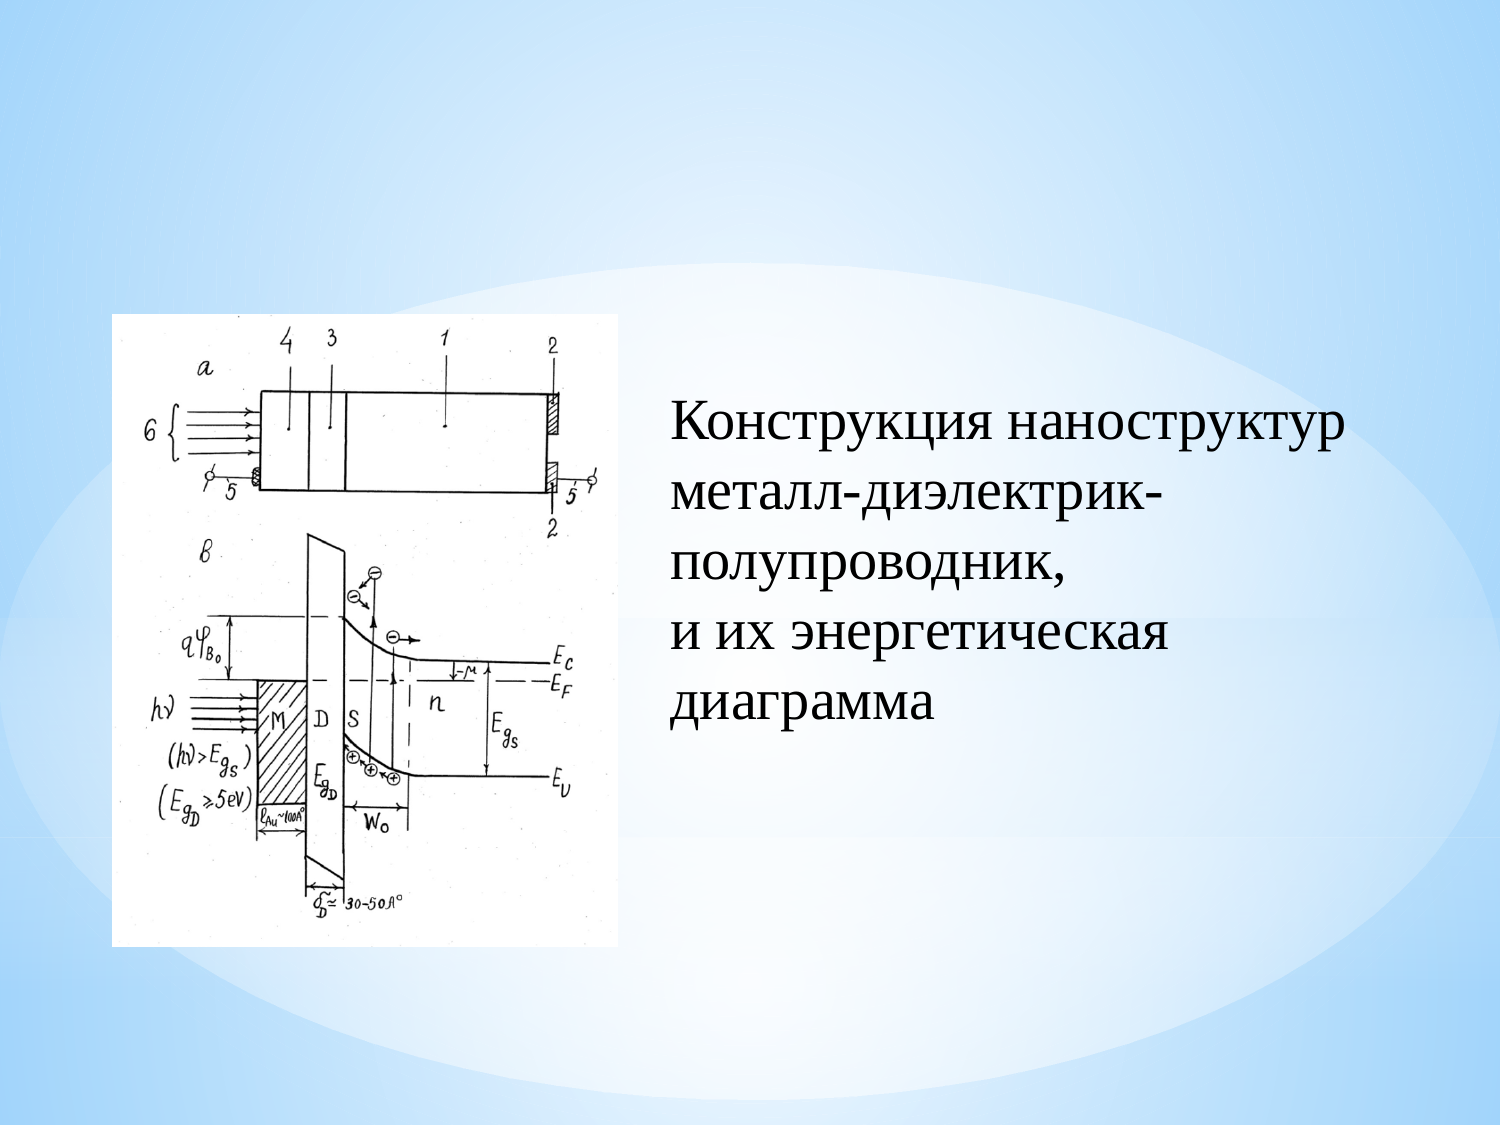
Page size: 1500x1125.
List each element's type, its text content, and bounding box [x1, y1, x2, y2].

picture [111, 314, 618, 947]
text_box Конструкция наноструктур металл-диэлектрик-полупроводник, и их энергетическая диаграмма [655, 373, 1436, 784]
